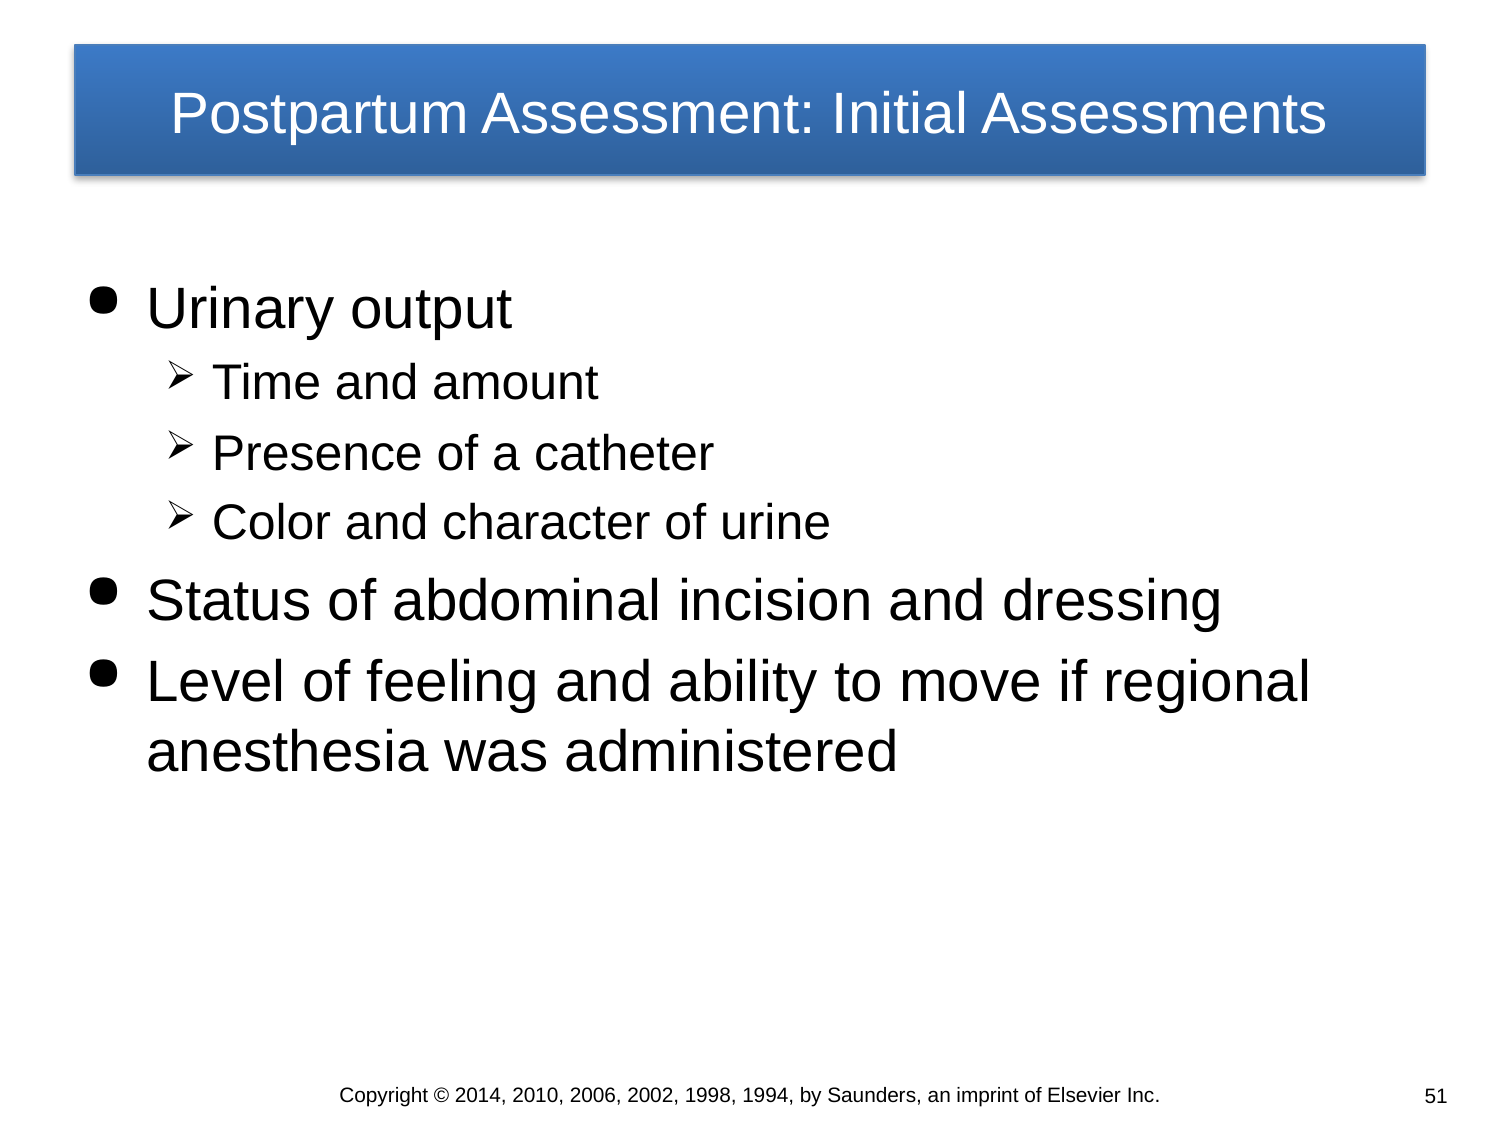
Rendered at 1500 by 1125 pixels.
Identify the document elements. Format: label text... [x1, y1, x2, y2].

list Urinary output Time and amount Presence of a catheter Color and character of urine Status of abdominal incision and dressing Level of feeling and ability to move if regional anesthesia was administered [75, 262, 1425, 1005]
footer Copyright © 2014, 2010, 2006, 2002, 1998, 1994, by Saunders, an imprint of Elsevier Inc. [187, 1062, 1313, 1125]
title Postpartum Assessment: Initial Assessments [74, 44, 1426, 176]
slide_number 51 [1362, 1065, 1463, 1125]
